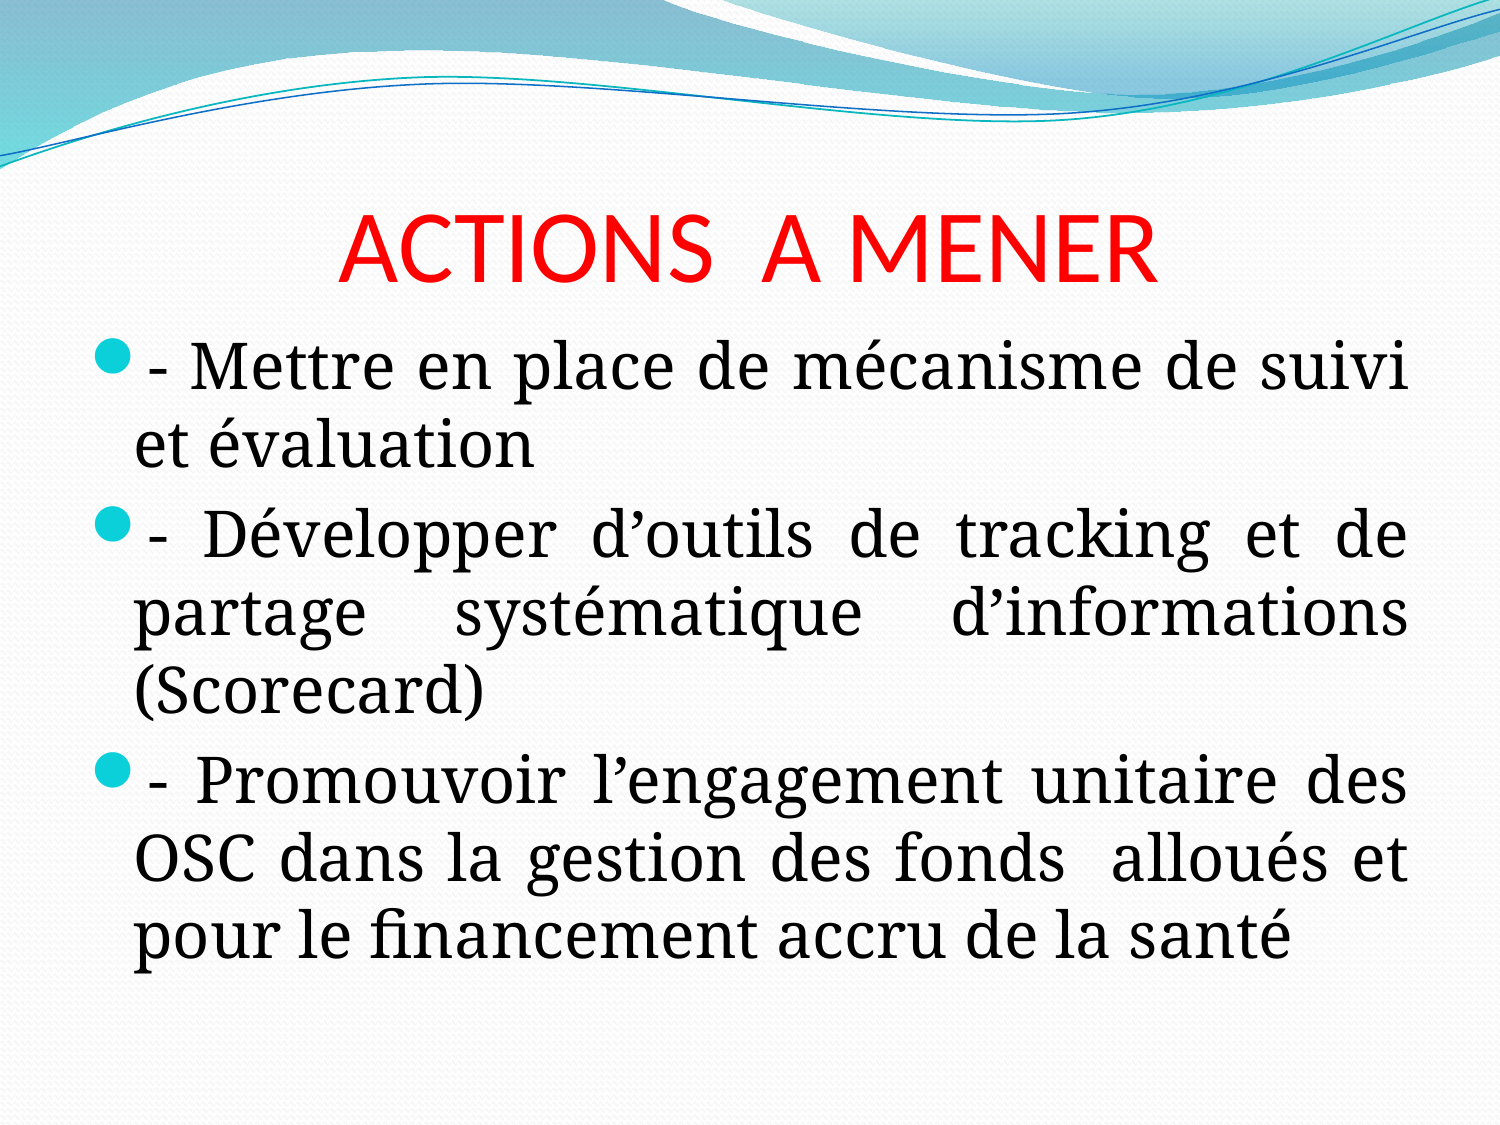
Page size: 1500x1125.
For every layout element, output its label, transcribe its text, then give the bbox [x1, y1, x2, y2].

title ACTIONS A MENER [75, 115, 1425, 303]
list - Mettre en place de mécanisme de suivi et évaluation - Développer d’outils de tracking et de partage systématique d’informations (Scorecard) - Promouvoir l’engagement unitaire des OSC dans la gestion des fonds alloués et pour le financement accru de la santé [75, 317, 1425, 1038]
